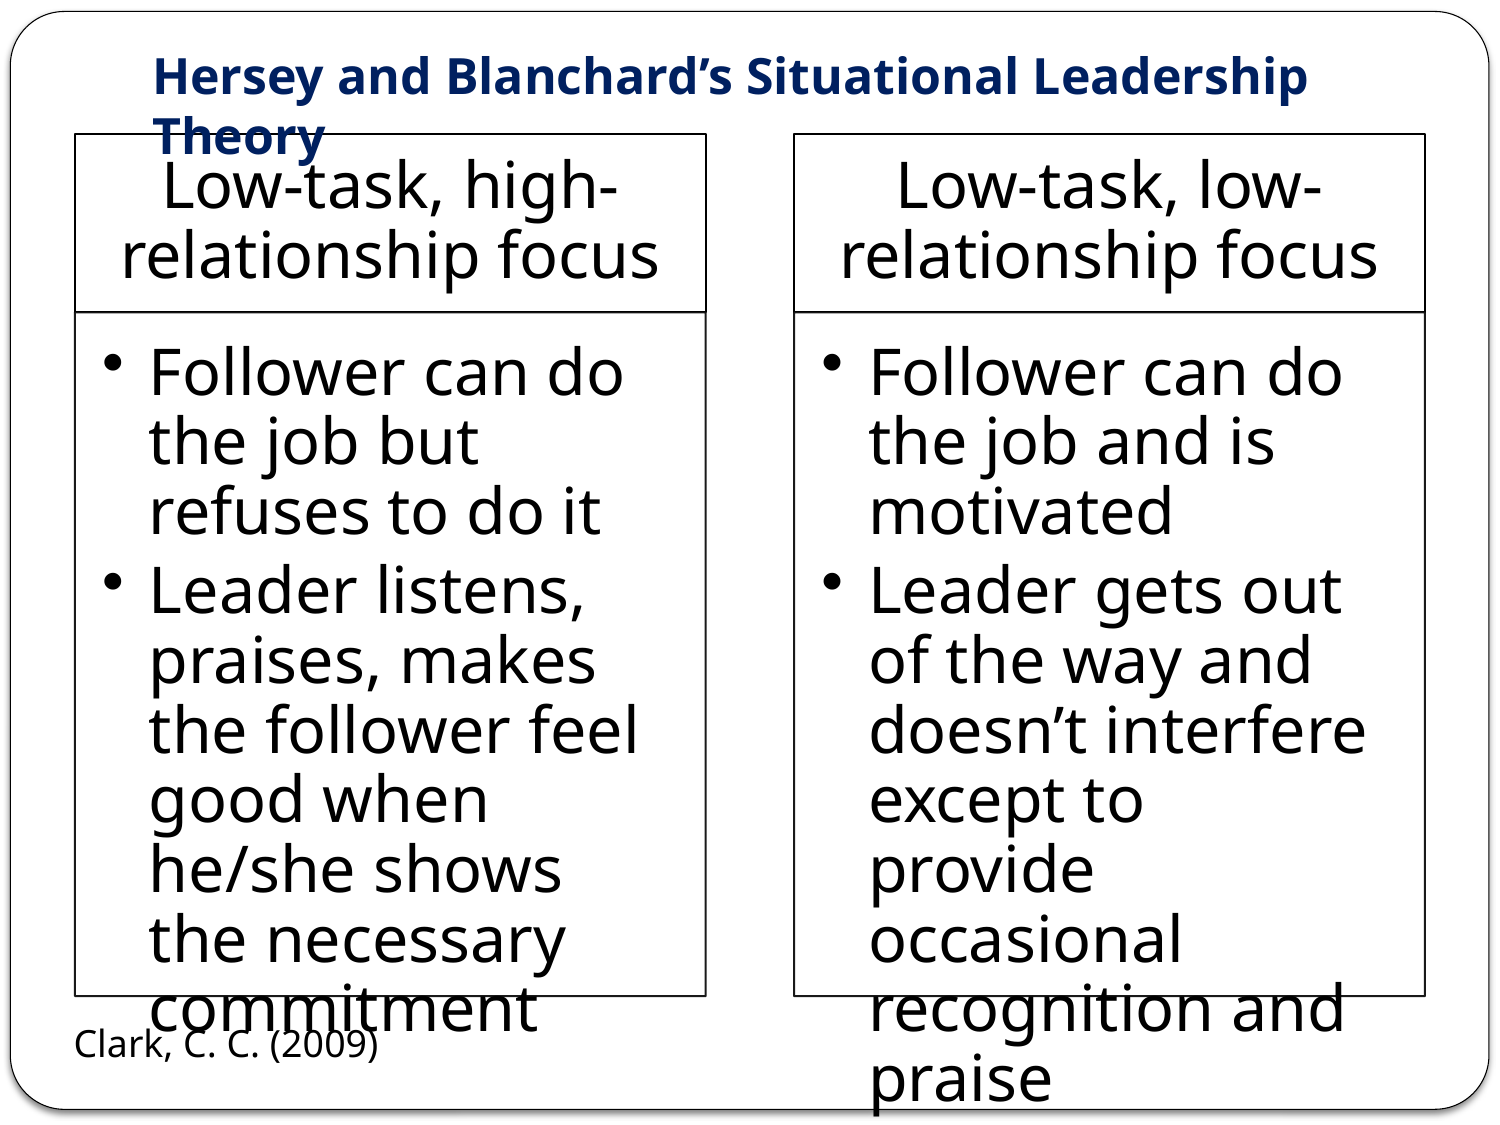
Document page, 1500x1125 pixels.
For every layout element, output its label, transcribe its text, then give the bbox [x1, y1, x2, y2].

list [74, 124, 1426, 1006]
text_box Clark, C. C. (2009) [58, 1012, 394, 1073]
text_box Hersey and Blanchard’s Situational Leadership Theory [137, 37, 1388, 123]
